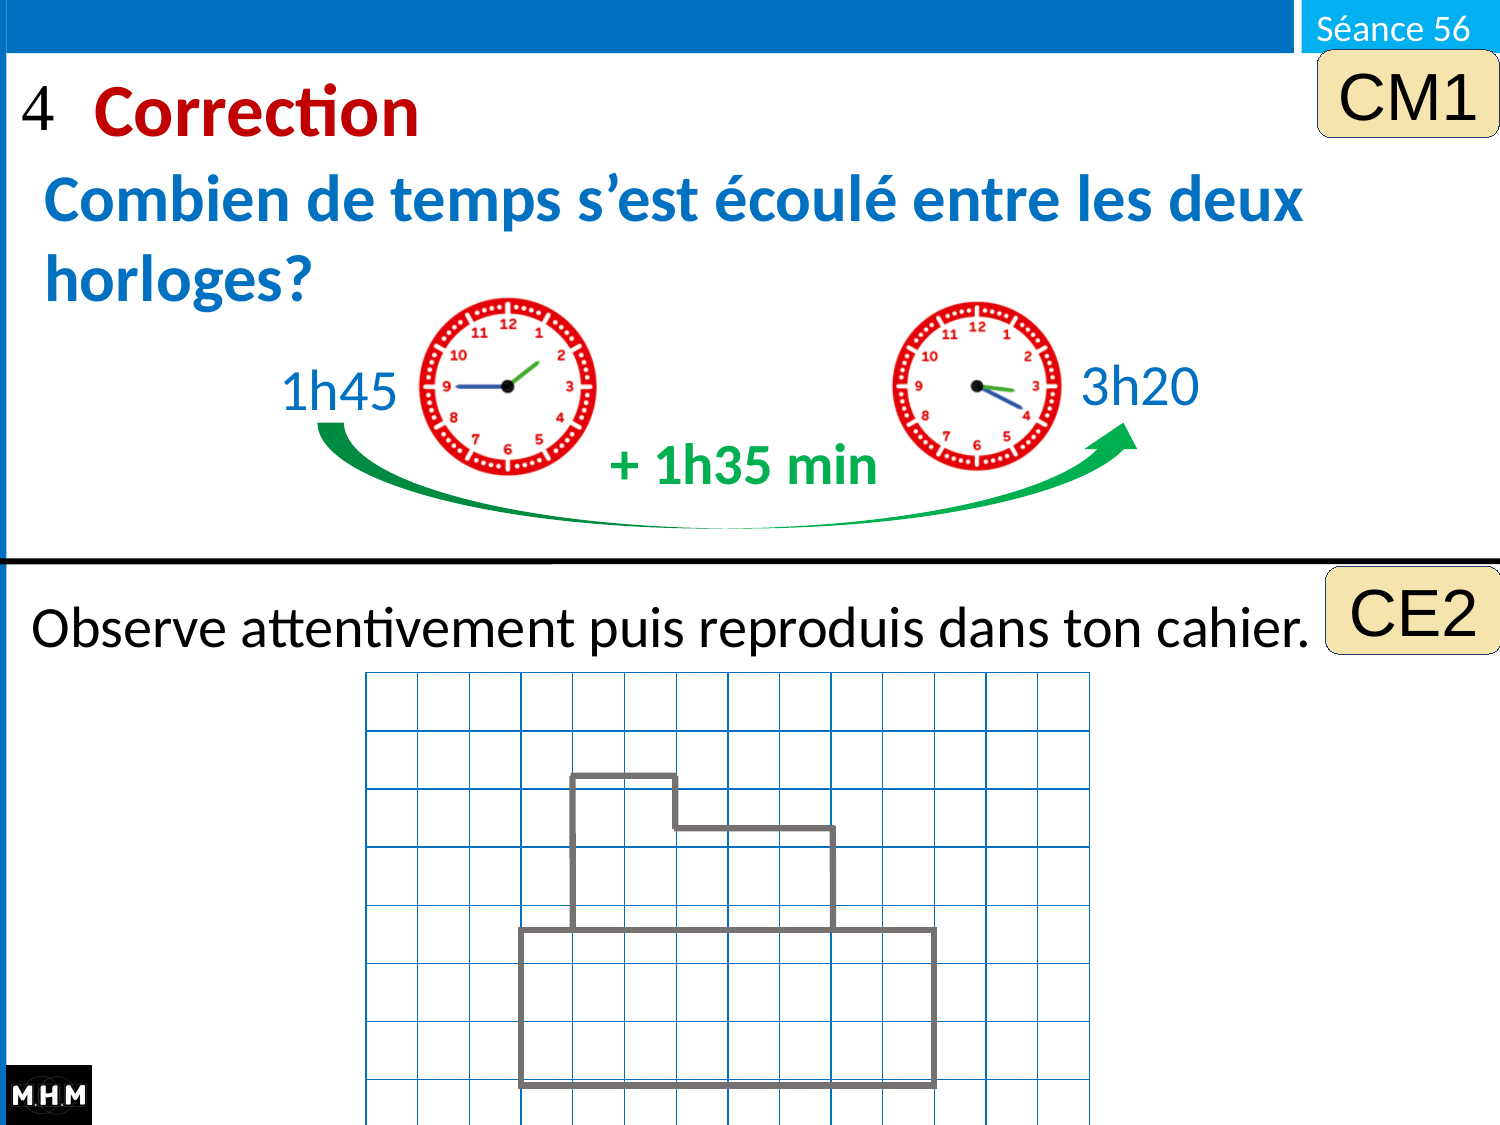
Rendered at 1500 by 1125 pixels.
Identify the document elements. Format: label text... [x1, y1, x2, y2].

table_cell [522, 906, 568, 928]
table_cell [883, 848, 934, 905]
picture [6, 1065, 92, 1125]
table_cell [677, 1088, 727, 1125]
table_cell [522, 732, 572, 788]
table_header [729, 673, 779, 730]
table_cell [470, 1080, 520, 1125]
table_cell [470, 732, 520, 788]
table_cell [418, 906, 469, 963]
picture [885, 294, 1074, 480]
table_cell [935, 906, 985, 963]
table_cell [625, 732, 676, 772]
table_cell [470, 964, 519, 1021]
table_cell [470, 790, 520, 846]
text_box Combien de temps s’est écoulé entre les deux horloges? [29, 147, 1324, 323]
table_cell [577, 848, 624, 905]
table_cell [522, 790, 568, 846]
table_cell [935, 1080, 985, 1125]
table_cell [577, 790, 624, 846]
table_cell [987, 848, 1037, 905]
table_cell [832, 1088, 882, 1125]
table_cell [418, 1080, 469, 1125]
table_cell [936, 1022, 985, 1079]
text_box CM1 [1317, 49, 1500, 138]
table_cell [625, 1088, 676, 1125]
table_cell [780, 790, 830, 825]
table_cell [729, 837, 779, 846]
table_cell [677, 848, 727, 905]
table_header [367, 673, 417, 730]
table_cell [883, 1088, 934, 1125]
table_cell [470, 906, 520, 963]
table_cell [832, 732, 882, 788]
table_cell [883, 906, 934, 928]
table_header [470, 673, 520, 730]
table_cell [522, 1088, 572, 1125]
table_cell [625, 783, 670, 788]
table_cell [418, 1022, 469, 1079]
table_cell [367, 1080, 417, 1125]
table_cell [1038, 732, 1089, 788]
table_cell [1038, 964, 1089, 1021]
table_cell [935, 732, 985, 788]
table_cell [418, 848, 469, 905]
text_box 3h20 [1078, 339, 1223, 425]
table_cell [573, 1088, 624, 1125]
table_cell [1038, 1022, 1089, 1079]
table_cell [987, 1022, 1037, 1079]
text_box Observe attentivement puis reproduis dans ton cahier. [16, 581, 1431, 667]
text_box [519, 928, 936, 1088]
table_cell [418, 790, 469, 846]
table_cell [729, 848, 779, 905]
table_cell [1038, 790, 1089, 846]
text_box [315, 420, 1062, 531]
table_cell [987, 964, 1037, 1021]
table_cell [1038, 848, 1089, 905]
text_box 1h45 [264, 345, 408, 430]
table_header [1038, 673, 1089, 730]
table_cell [780, 732, 830, 788]
table_cell [625, 790, 676, 846]
table_cell [367, 732, 417, 788]
table_cell [935, 790, 985, 846]
table_header [418, 673, 469, 730]
table_cell [367, 964, 417, 1021]
title Correction [79, 71, 1374, 161]
table_cell [780, 1088, 830, 1125]
table_cell [573, 732, 624, 772]
picture [413, 294, 601, 483]
table_cell [837, 848, 882, 905]
table_cell [729, 1088, 779, 1125]
table_cell [577, 906, 624, 928]
table_cell [679, 790, 727, 825]
table_cell [677, 837, 727, 846]
table_cell [935, 848, 985, 905]
text_box [1078, 419, 1141, 481]
table_cell [936, 964, 985, 1021]
table_cell [625, 906, 676, 928]
table_cell [418, 964, 469, 1021]
table_header [573, 673, 624, 730]
table_cell [987, 1080, 1037, 1125]
text_box + 1h35 min [596, 418, 902, 504]
table_header [677, 673, 727, 730]
table_cell [883, 732, 934, 788]
table_cell [987, 790, 1037, 846]
table_cell [837, 906, 882, 928]
table_cell [367, 1022, 417, 1079]
table_cell [832, 790, 882, 846]
table_cell [883, 790, 934, 846]
table_cell [418, 732, 469, 788]
table_cell [729, 906, 779, 928]
table_cell [577, 783, 624, 788]
table_cell [625, 848, 676, 905]
table_cell [780, 848, 828, 905]
table_cell [470, 848, 520, 905]
table_cell [987, 906, 1037, 963]
table_cell [367, 790, 417, 846]
table_cell [729, 790, 779, 825]
table_cell [780, 906, 828, 928]
table_cell [987, 732, 1037, 788]
table_cell [367, 848, 417, 905]
table_header [935, 673, 985, 730]
table_cell [677, 906, 727, 928]
table_header [522, 673, 572, 730]
table_cell [367, 906, 417, 963]
text_box CE2 [1325, 566, 1500, 655]
table_header [883, 673, 934, 730]
table_cell [470, 1022, 519, 1079]
table_cell [1038, 1080, 1089, 1125]
table_cell [780, 837, 828, 846]
table_header [832, 673, 882, 730]
table_cell [1038, 906, 1089, 963]
table_header [987, 673, 1037, 730]
table_header [780, 673, 830, 730]
table_cell [729, 732, 779, 788]
table_cell [522, 848, 568, 905]
table_cell [677, 732, 727, 788]
table_header [625, 673, 676, 730]
